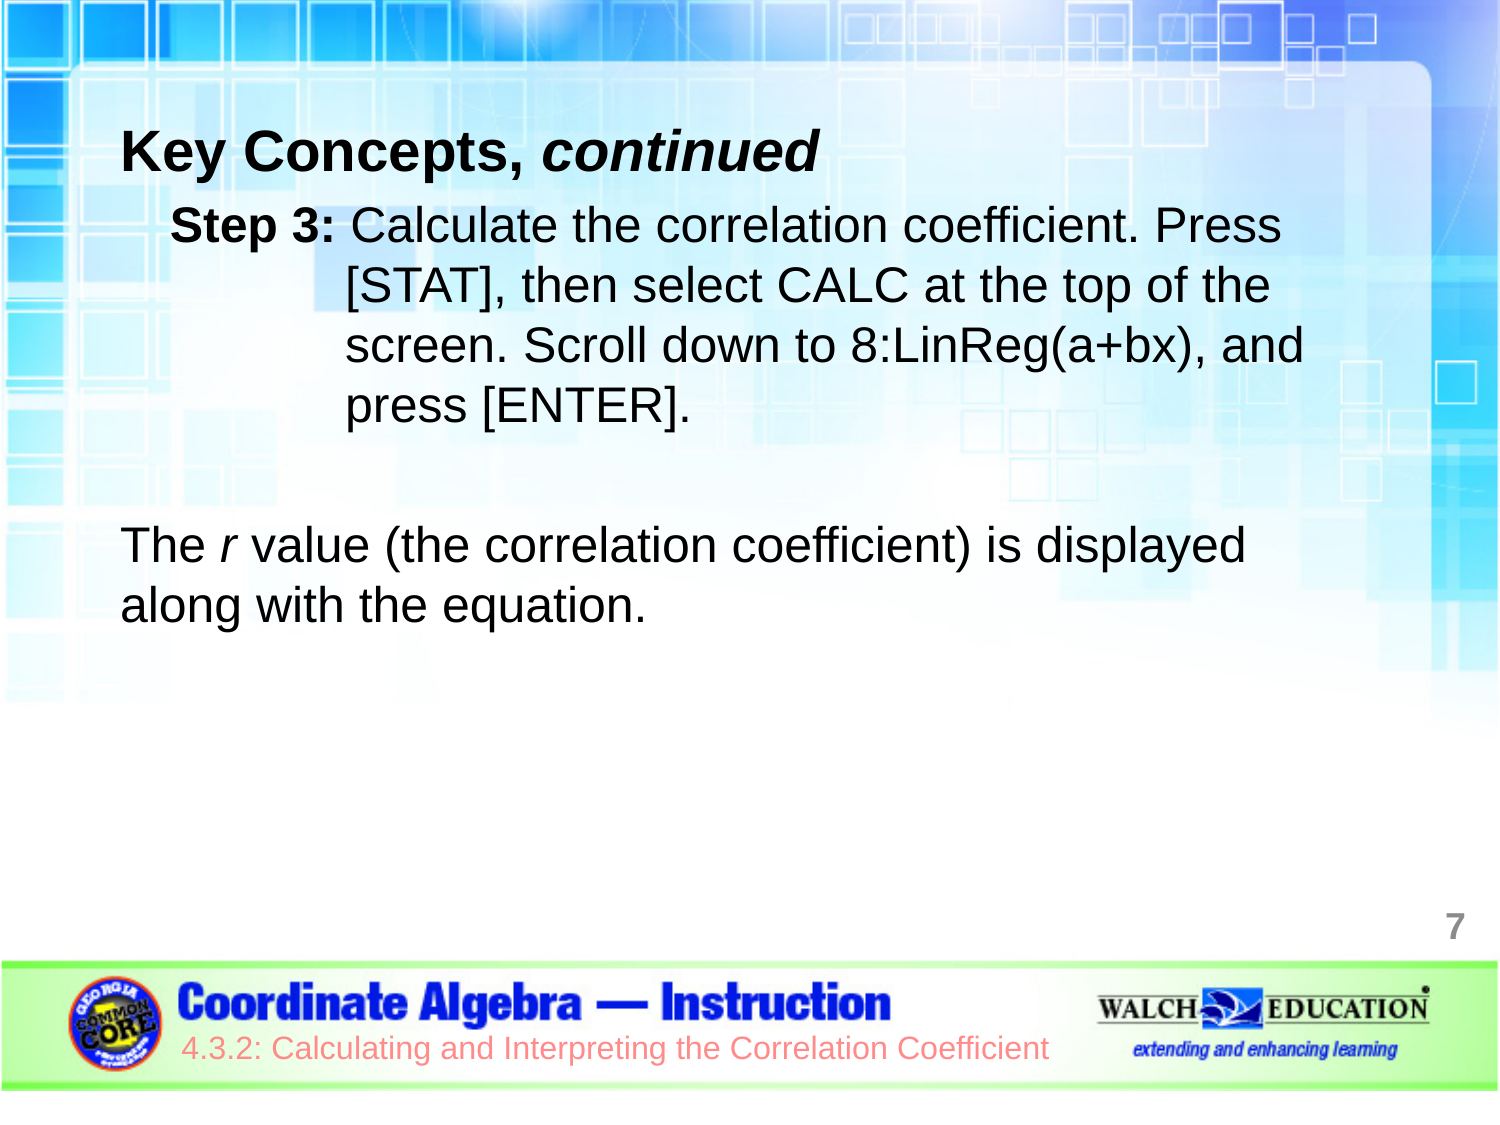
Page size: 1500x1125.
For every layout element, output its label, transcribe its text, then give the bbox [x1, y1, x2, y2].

subtitle Key Concepts, continued Step 3: Calculate the correlation coefficient. Press [STAT], then select CALC at the top of the screen. Scroll down to 8:LinReg(a+bx), and press [ENTER]. The r value (the correlation coefficient) is displayed along with the equation. [105, 105, 1394, 925]
picture [1, 0, 1500, 1091]
slide_number 7 [1361, 901, 1481, 949]
footer 4.3.2: Calculating and Interpreting the Correlation Coefficient [166, 1024, 1080, 1069]
